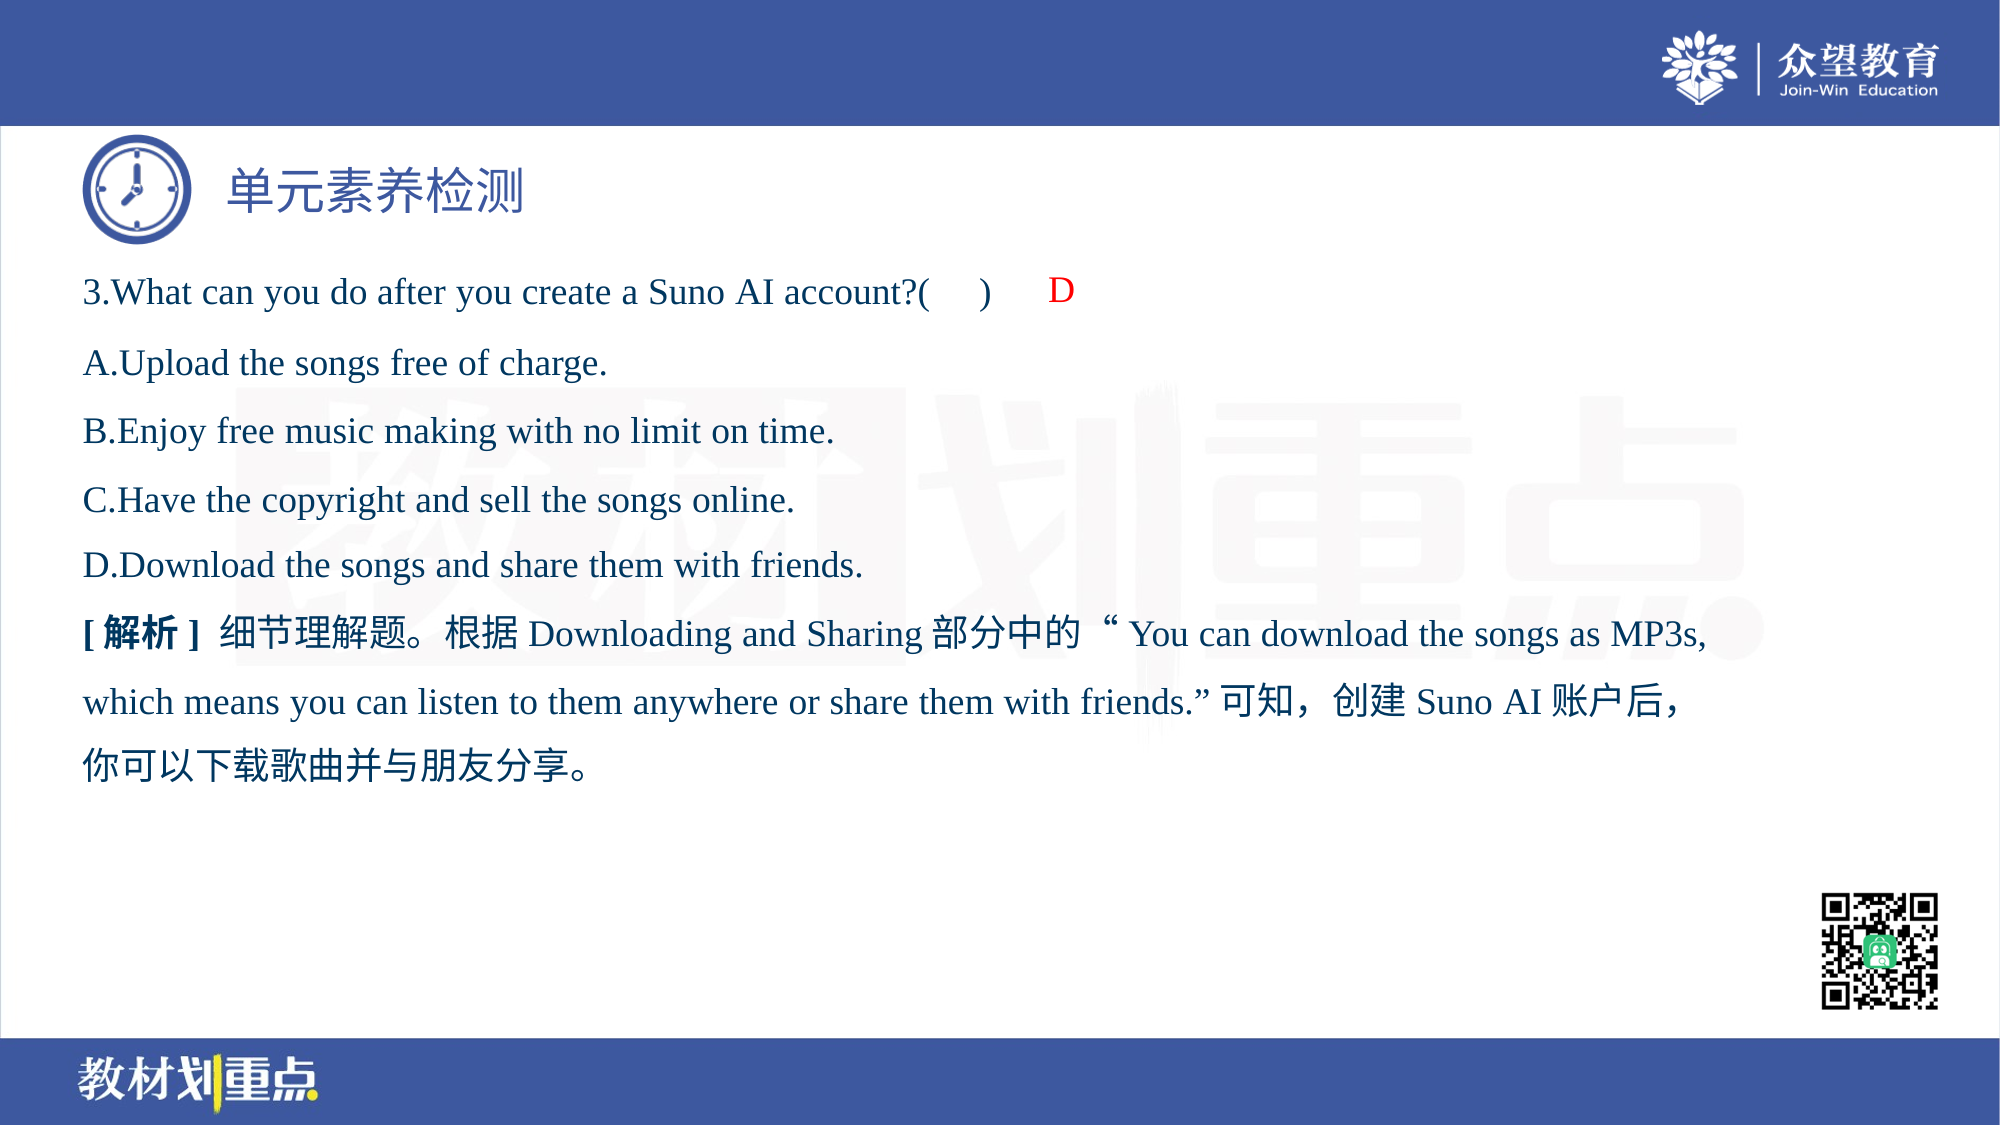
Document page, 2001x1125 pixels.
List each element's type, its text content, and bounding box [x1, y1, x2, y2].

text_box 3.What can you do after you create a Suno AI account?( ) [82, 247, 1817, 306]
text_box [解析] 细节理解题。根据Downloading and Sharing部分中的“You can download the songs as MP3s, which means you can listen to them anywhere or share them with friends.”可知，创建Suno AI账户后， 你可以下载歌曲并与朋友分享。 [82, 584, 1817, 781]
text_box A.Upload the songs free of charge. B.Enjoy free music making with no limit on time. C.Have the copyright and sell the songs online. D.Download the songs and share them with friends. [82, 313, 1817, 578]
text_box D [1034, 245, 1089, 304]
picture [0, 0, 2000, 1125]
